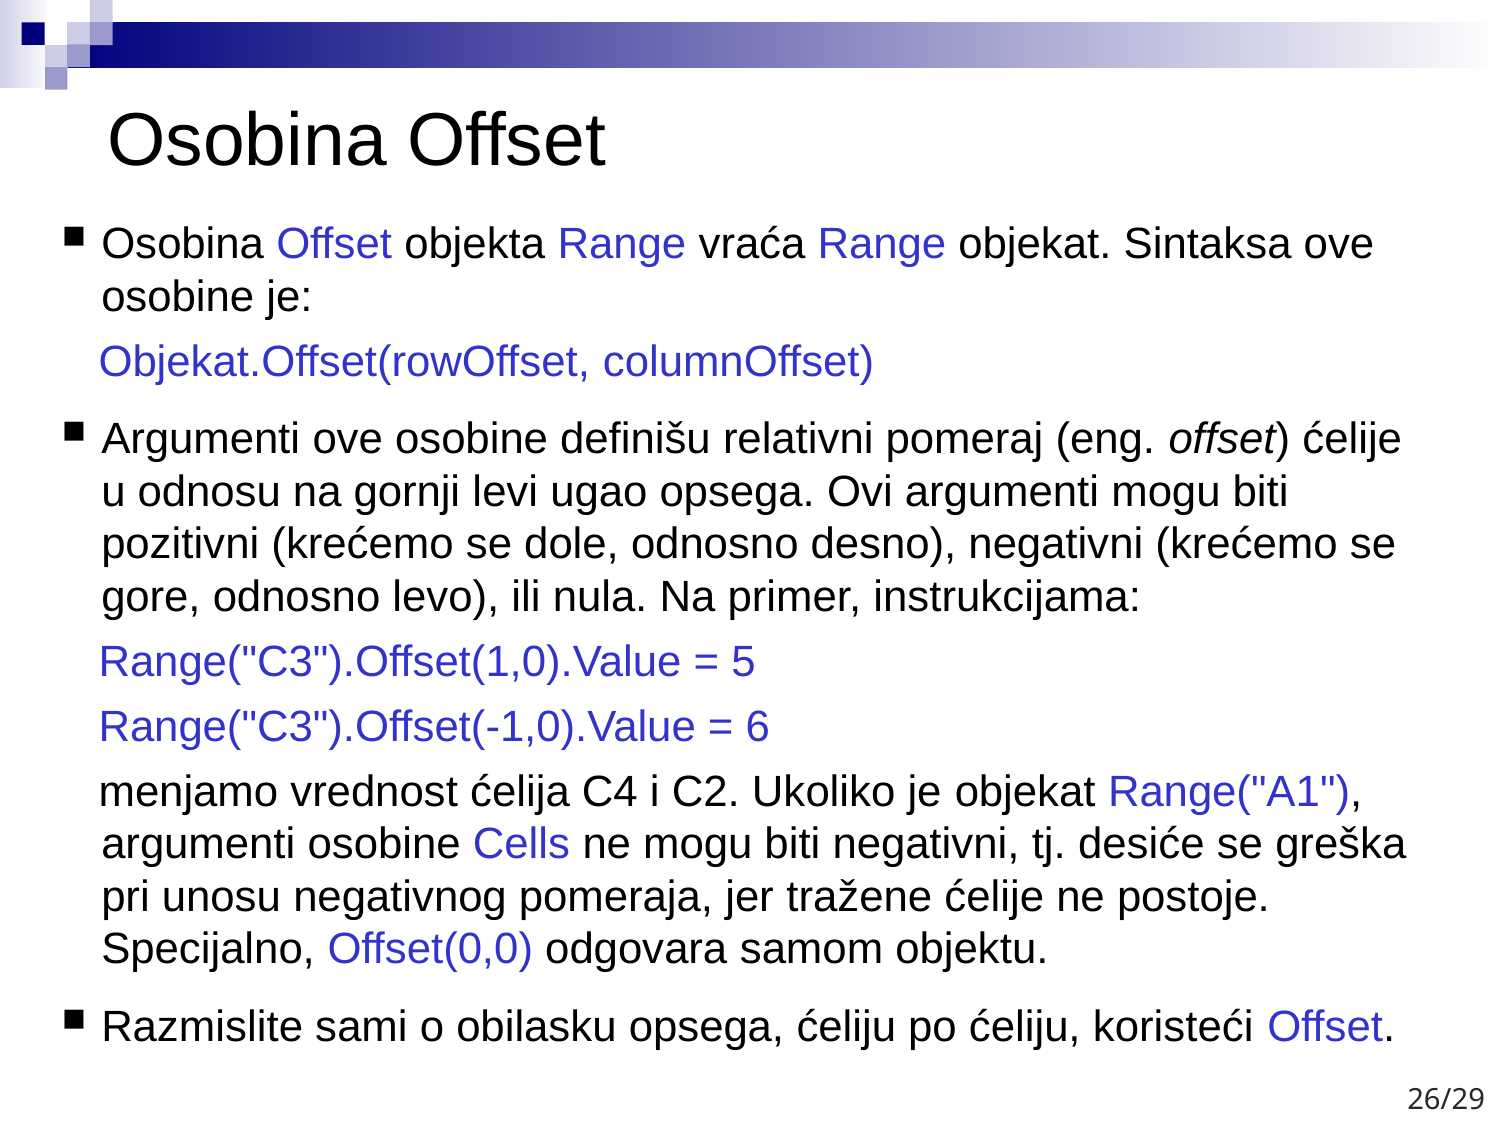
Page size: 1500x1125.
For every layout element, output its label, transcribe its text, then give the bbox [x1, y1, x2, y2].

title Osobina Offset [92, 75, 645, 197]
text_box 26/29 [1374, 1072, 1500, 1123]
list Osobina Offset objekta Range vraća Range objekat. Sintaksa ove osobine je: Objekat.Offset(rowOffset, columnOffset) Argumenti ove osobine definišu relativni pomeraj (eng. offset) ćelije u odnosu na gornji levi ugao opsega. Ovi argumenti mogu biti pozitivni (krećemo se dole, odnosno desno), negativni (krećemo se gore, odnosno levo), ili nula. Na primer, instrukcijama: Range("C3").Offset(1,0).Value = 5 Range("C3").Offset(-1,0).Value = 6 menjamo vrednost ćelija C4 i C2. Ukoliko je objekat Range("A1"), argumenti osobine Cells ne mogu biti negativni, tj. desiće se greška pri unosu negativnog pomeraja, jer tražene ćelije ne postoje. Specijalno, Offset(0,0) odgovara samom objektu. Razmislite sami o obilasku opsega, ćeliju po ćeliju, koristeći Offset. [46, 207, 1454, 1067]
